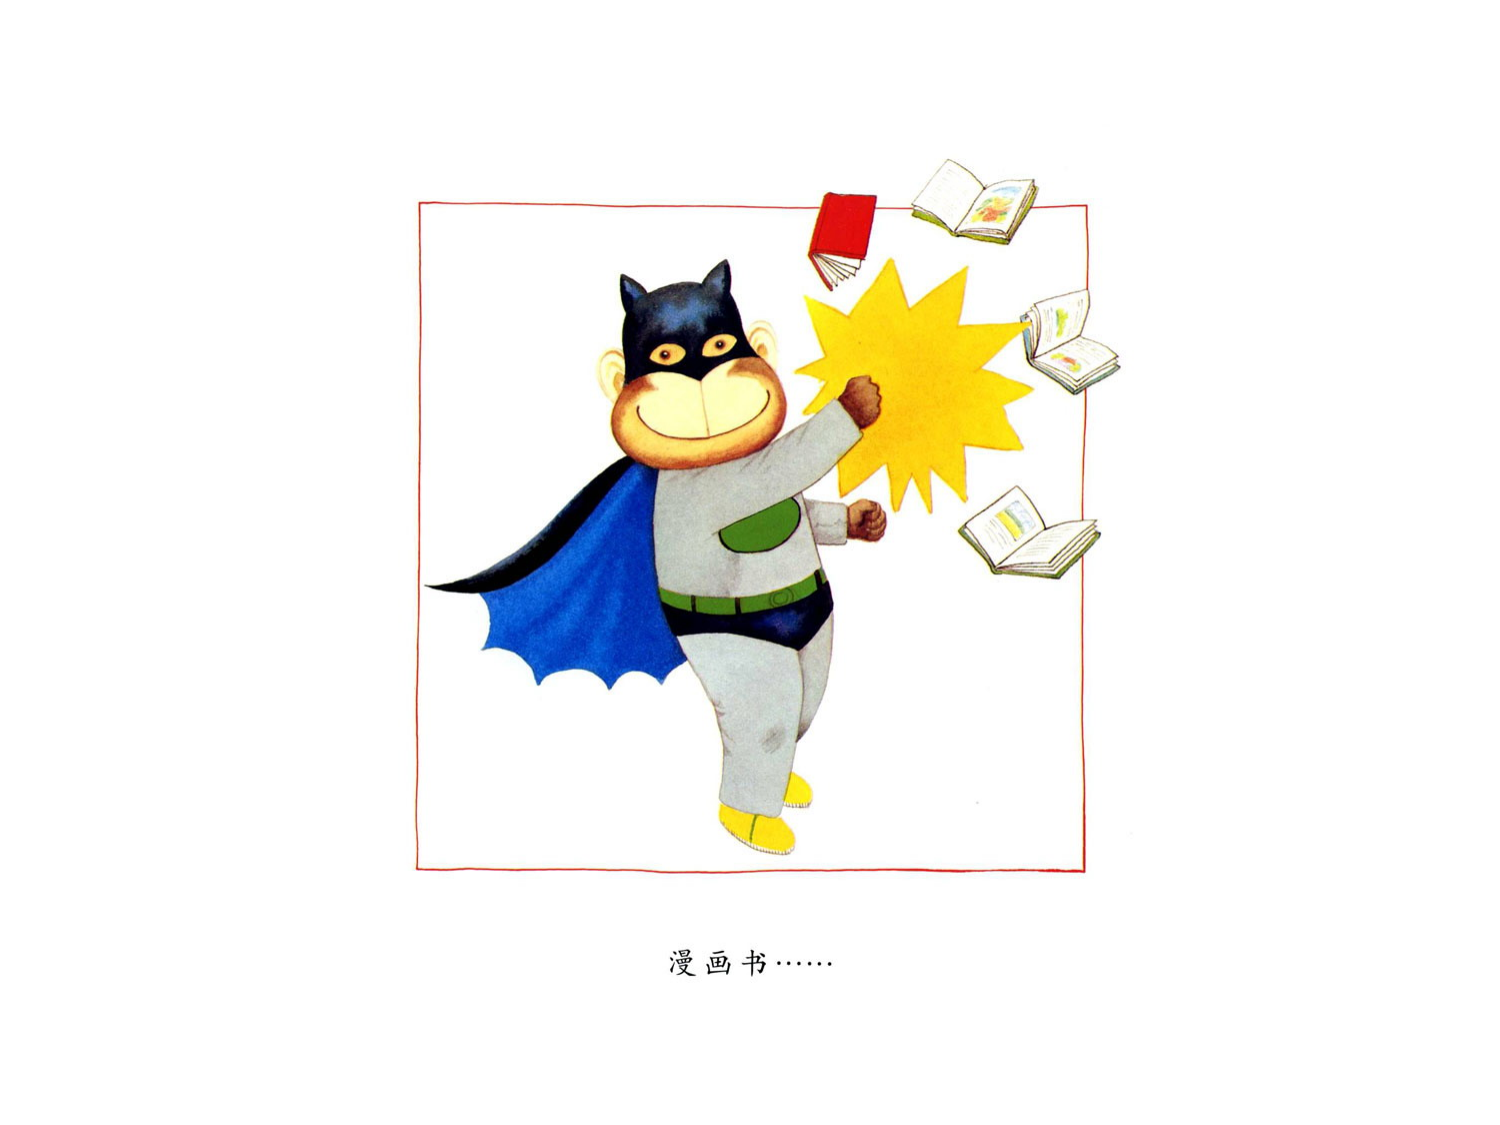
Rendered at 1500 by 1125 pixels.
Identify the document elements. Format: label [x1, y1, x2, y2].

picture [349, 102, 1151, 1023]
